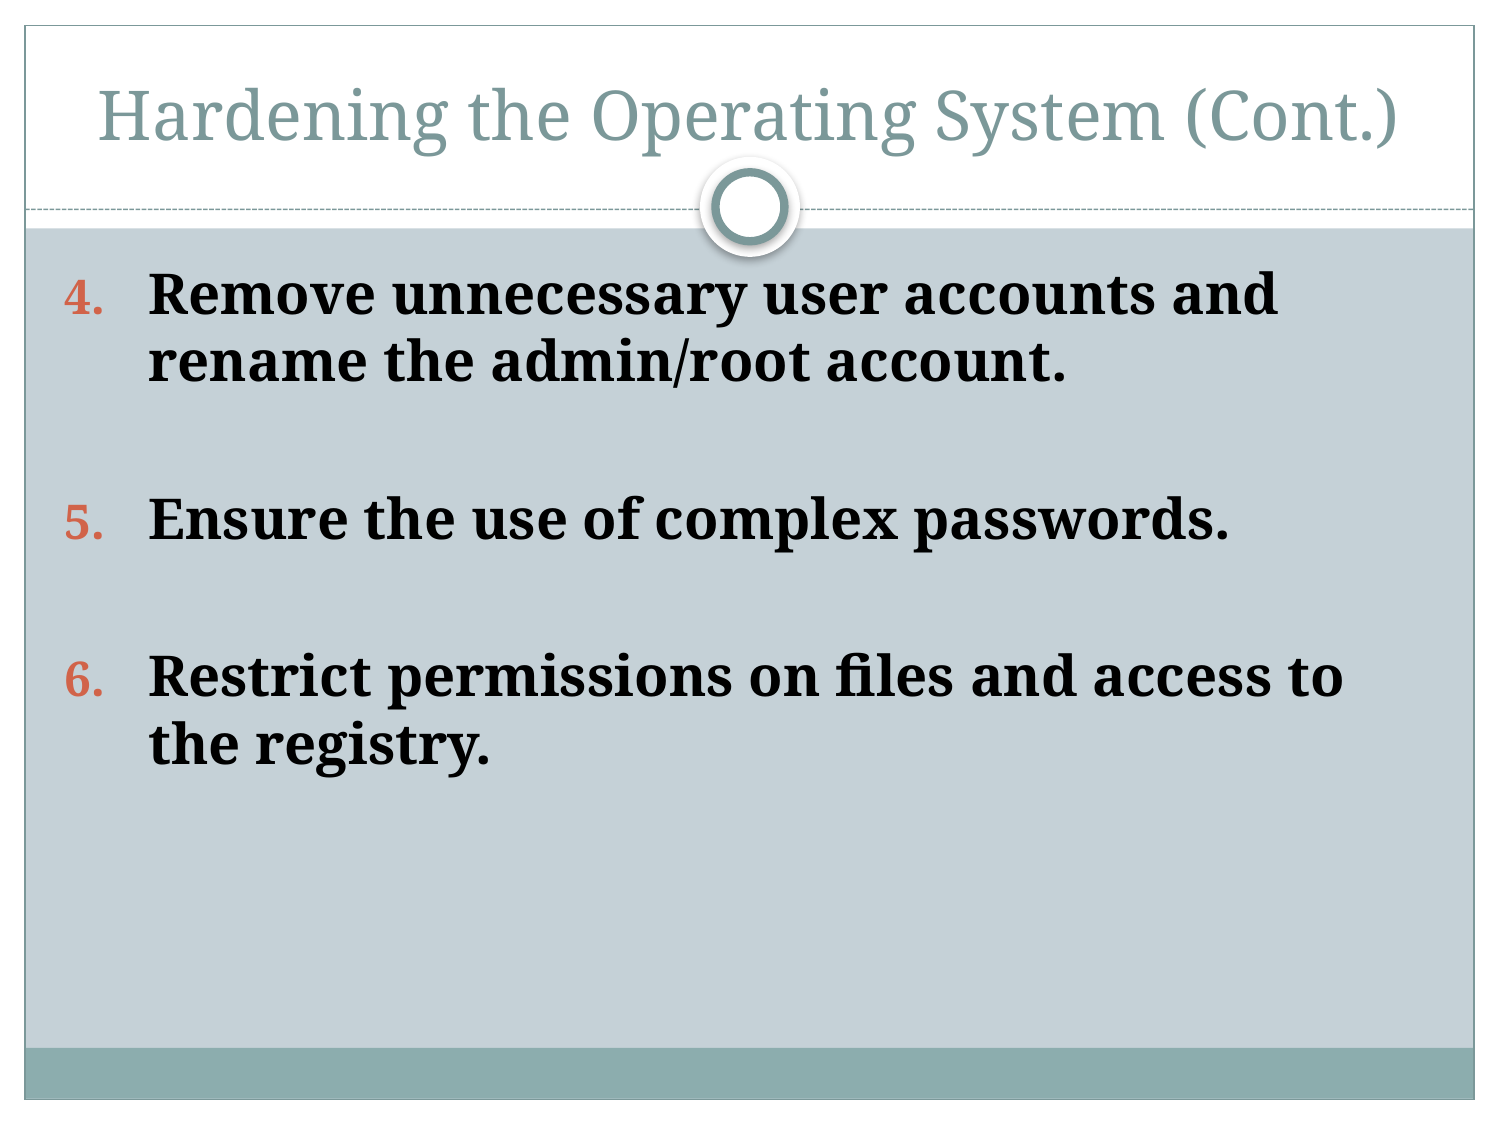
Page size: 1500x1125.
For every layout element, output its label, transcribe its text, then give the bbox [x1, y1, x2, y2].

list Remove unnecessary user accounts and rename the admin/root account. Ensure the use of complex passwords. Restrict permissions on files and access to the registry. [49, 250, 1445, 1001]
title Hardening the Operating System (Cont.) [49, 37, 1450, 162]
